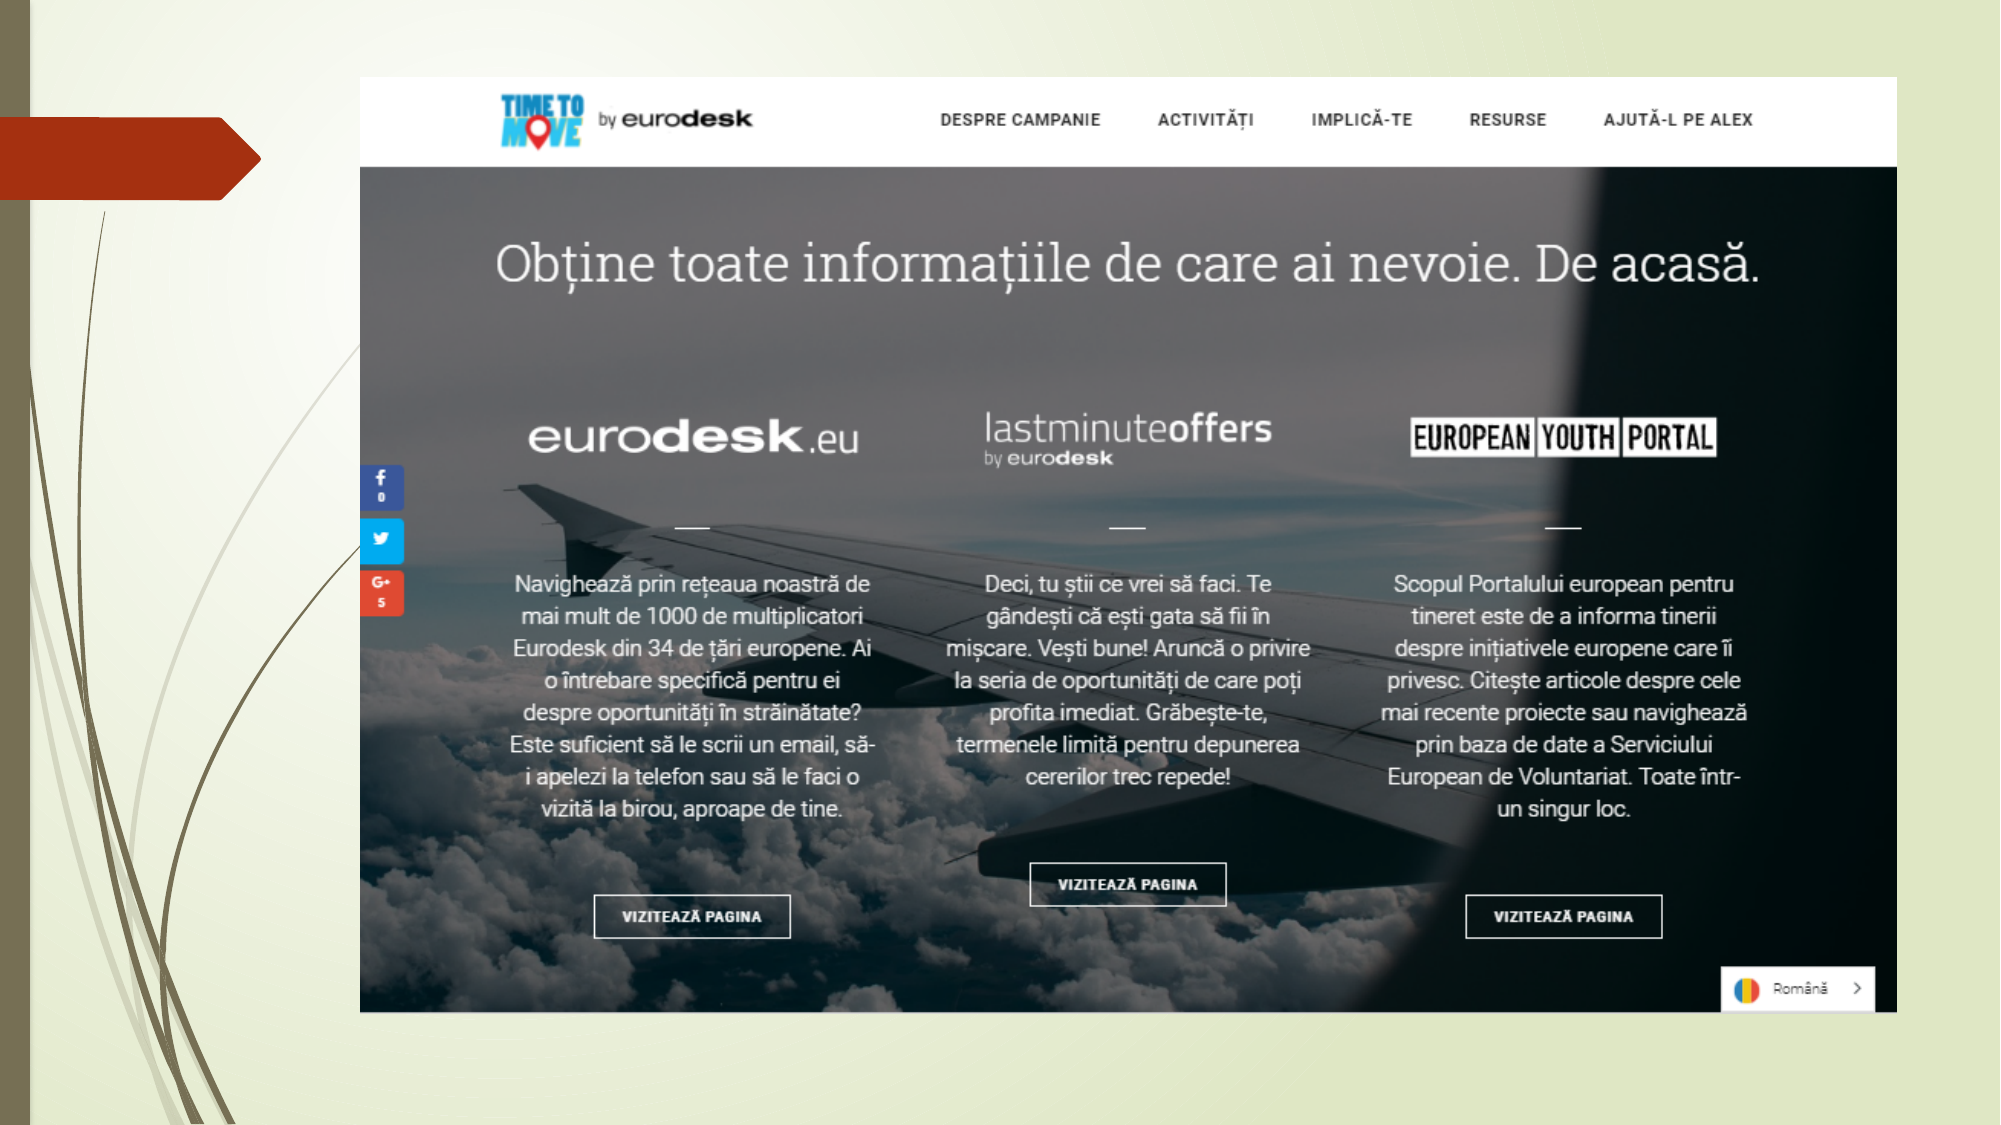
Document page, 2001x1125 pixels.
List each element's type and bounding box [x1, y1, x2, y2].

list [360, 76, 1897, 1014]
